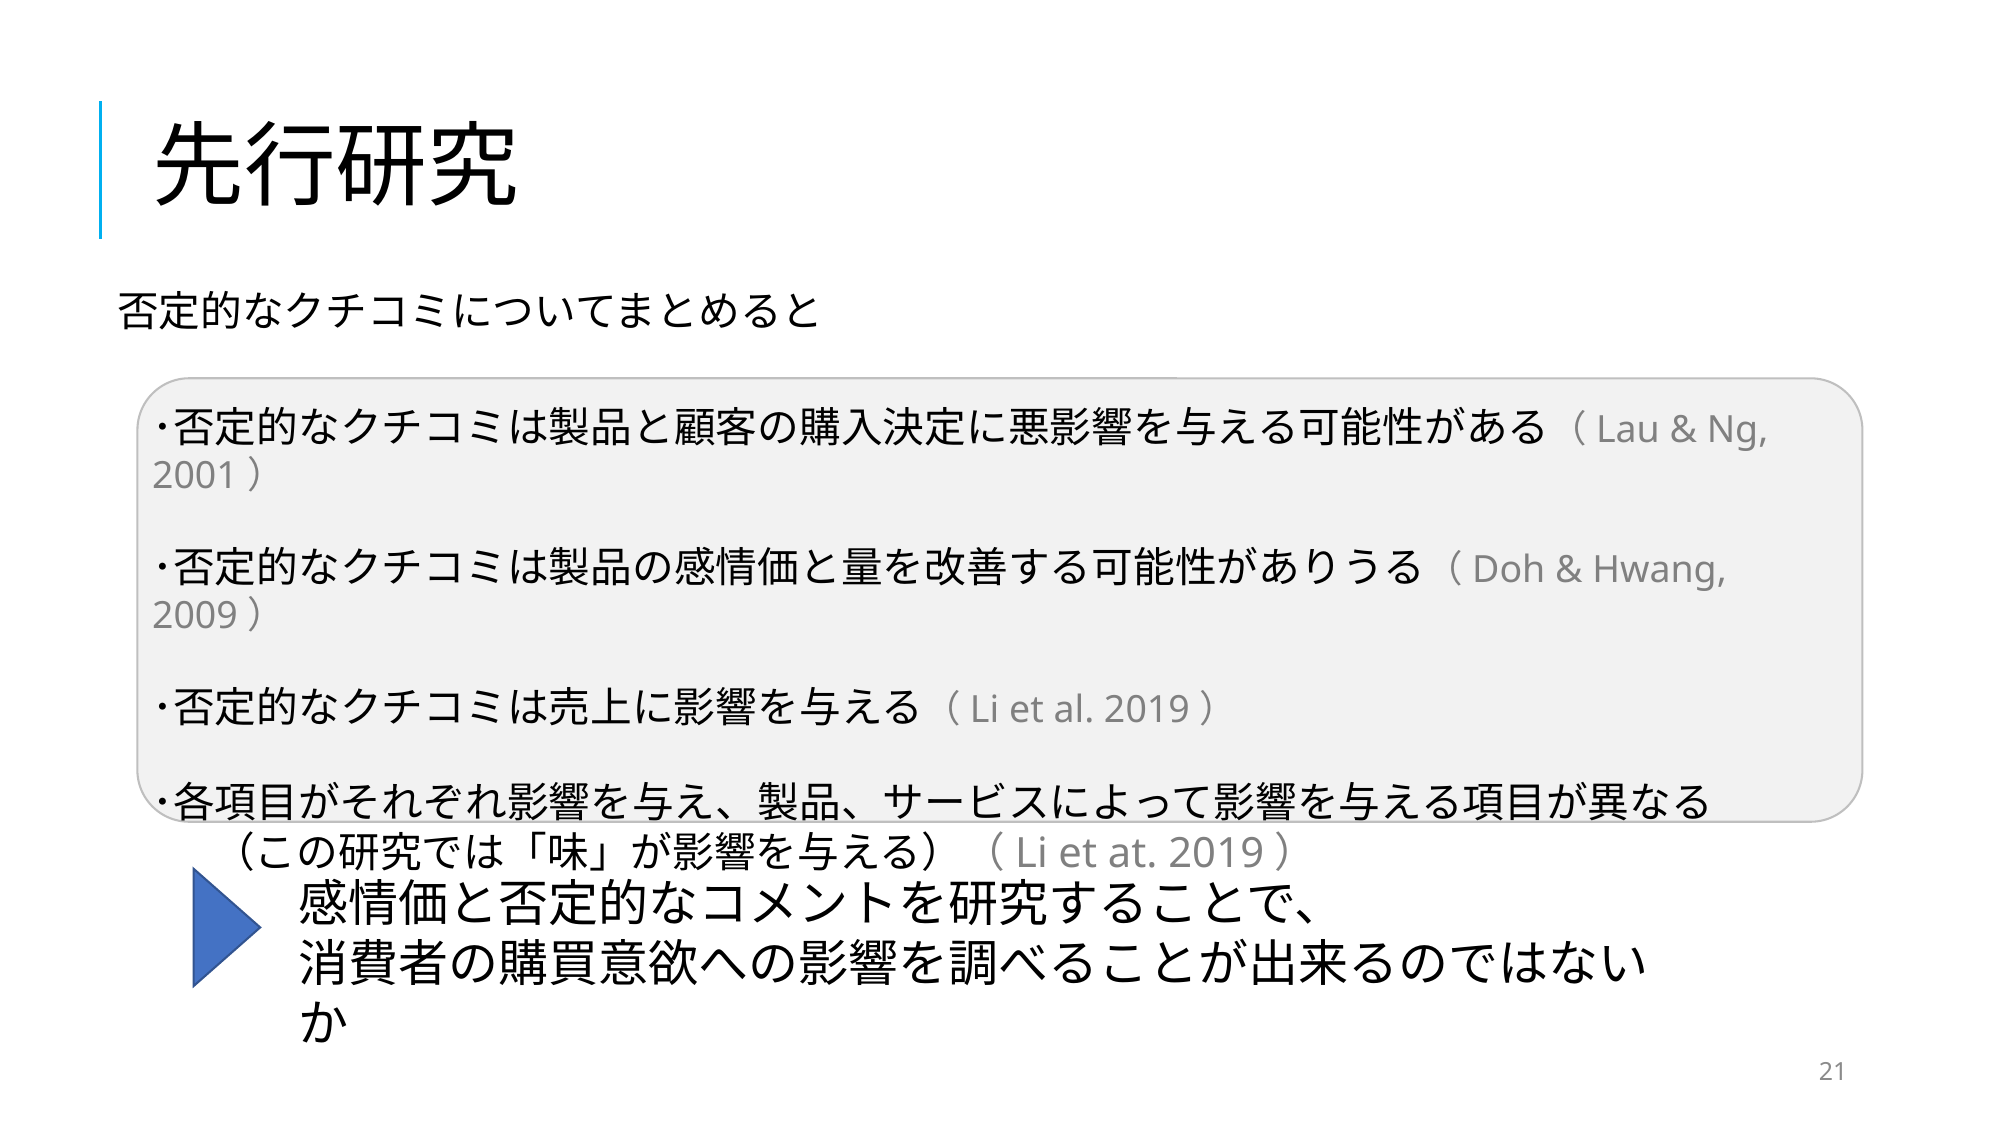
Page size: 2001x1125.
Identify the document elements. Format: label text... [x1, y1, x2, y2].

text_box ･否定的なクチコミは製品と顧客の購入決定に悪影響を与える可能性がある（Lau & Ng, 2001） ･否定的なクチコミは製品の感情価と量を改善する可能性がありうる（Doh & Hwang, 2009） ･否定的なクチコミは売上に影響を与える（Li et al. 2019） ･各項目がそれぞれ影響を与え、製品、サービスによって影響を与える項目が異なる （この研究では「味」が影響を与える）（Li et at. 2019） [137, 393, 1863, 884]
title 先行研究 [137, 59, 1863, 278]
text_box 否定的なクチコミについてまとめると [102, 277, 839, 343]
slide_number 21 [1412, 1042, 1863, 1103]
text_box [151, 377, 1849, 393]
text_box [192, 866, 262, 989]
text_box 感情価と否定的なコメントを研究することで、 消費者の購買意欲への影響を調べることが出来るのではないか [283, 863, 1670, 1059]
